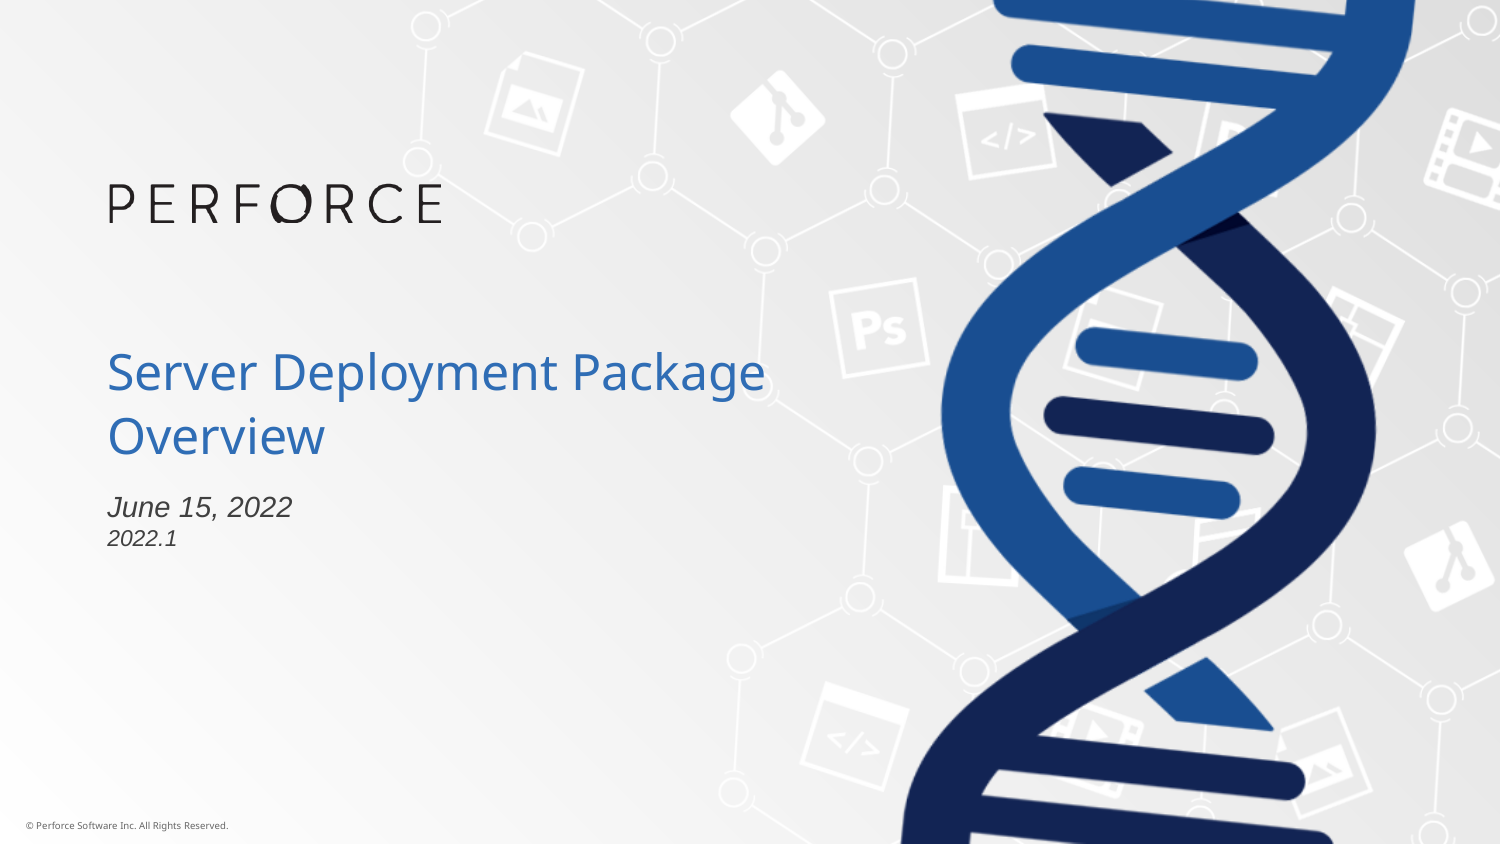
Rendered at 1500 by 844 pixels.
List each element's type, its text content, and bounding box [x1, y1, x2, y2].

subtitle June 15, 2022 2022.1 [107, 488, 776, 558]
picture [234, 0, 1500, 844]
title Server Deployment Package Overview [107, 308, 970, 472]
